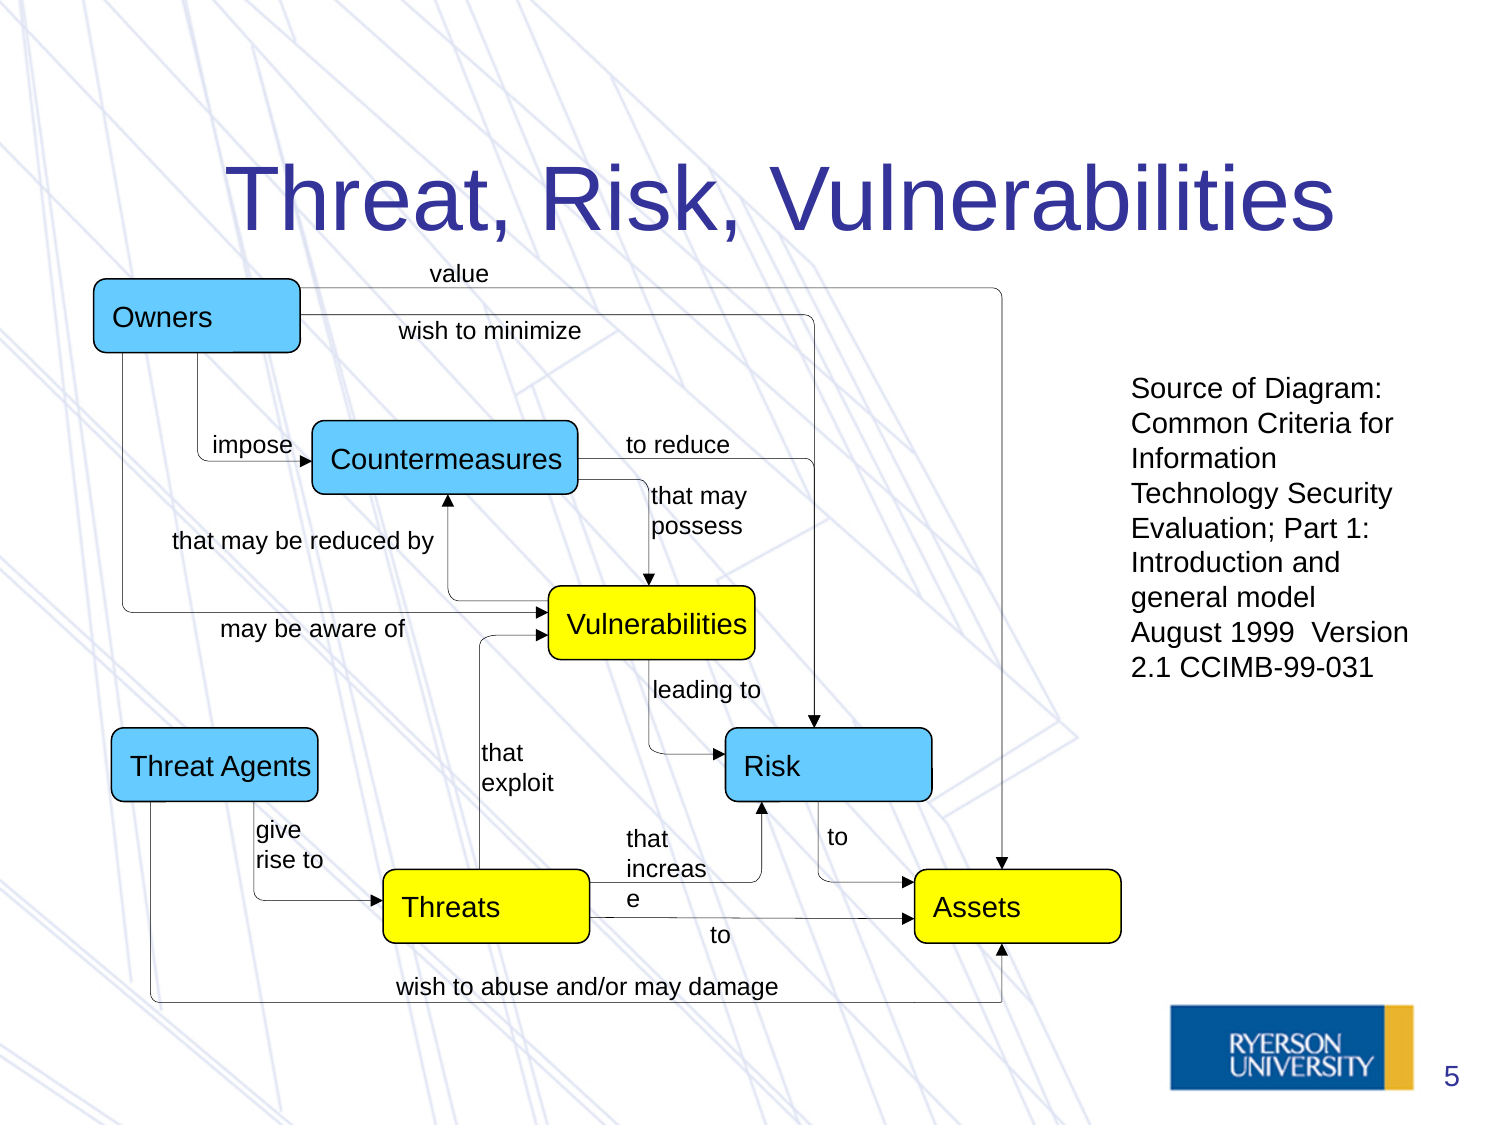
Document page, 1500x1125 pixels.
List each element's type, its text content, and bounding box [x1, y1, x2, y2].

picture [0, 0, 1500, 1125]
slide_number 5 [1399, 1049, 1476, 1113]
text_box Source of Diagram: Common Criteria for Information Technology Security Evaluation; Part 1: Introduction and general model August 1999 Version 2.1 CCIMB-99-031 [1126, 361, 1441, 692]
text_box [93, 257, 1122, 1003]
title Threat, Risk, Vulnerabilities [112, 99, 1451, 288]
